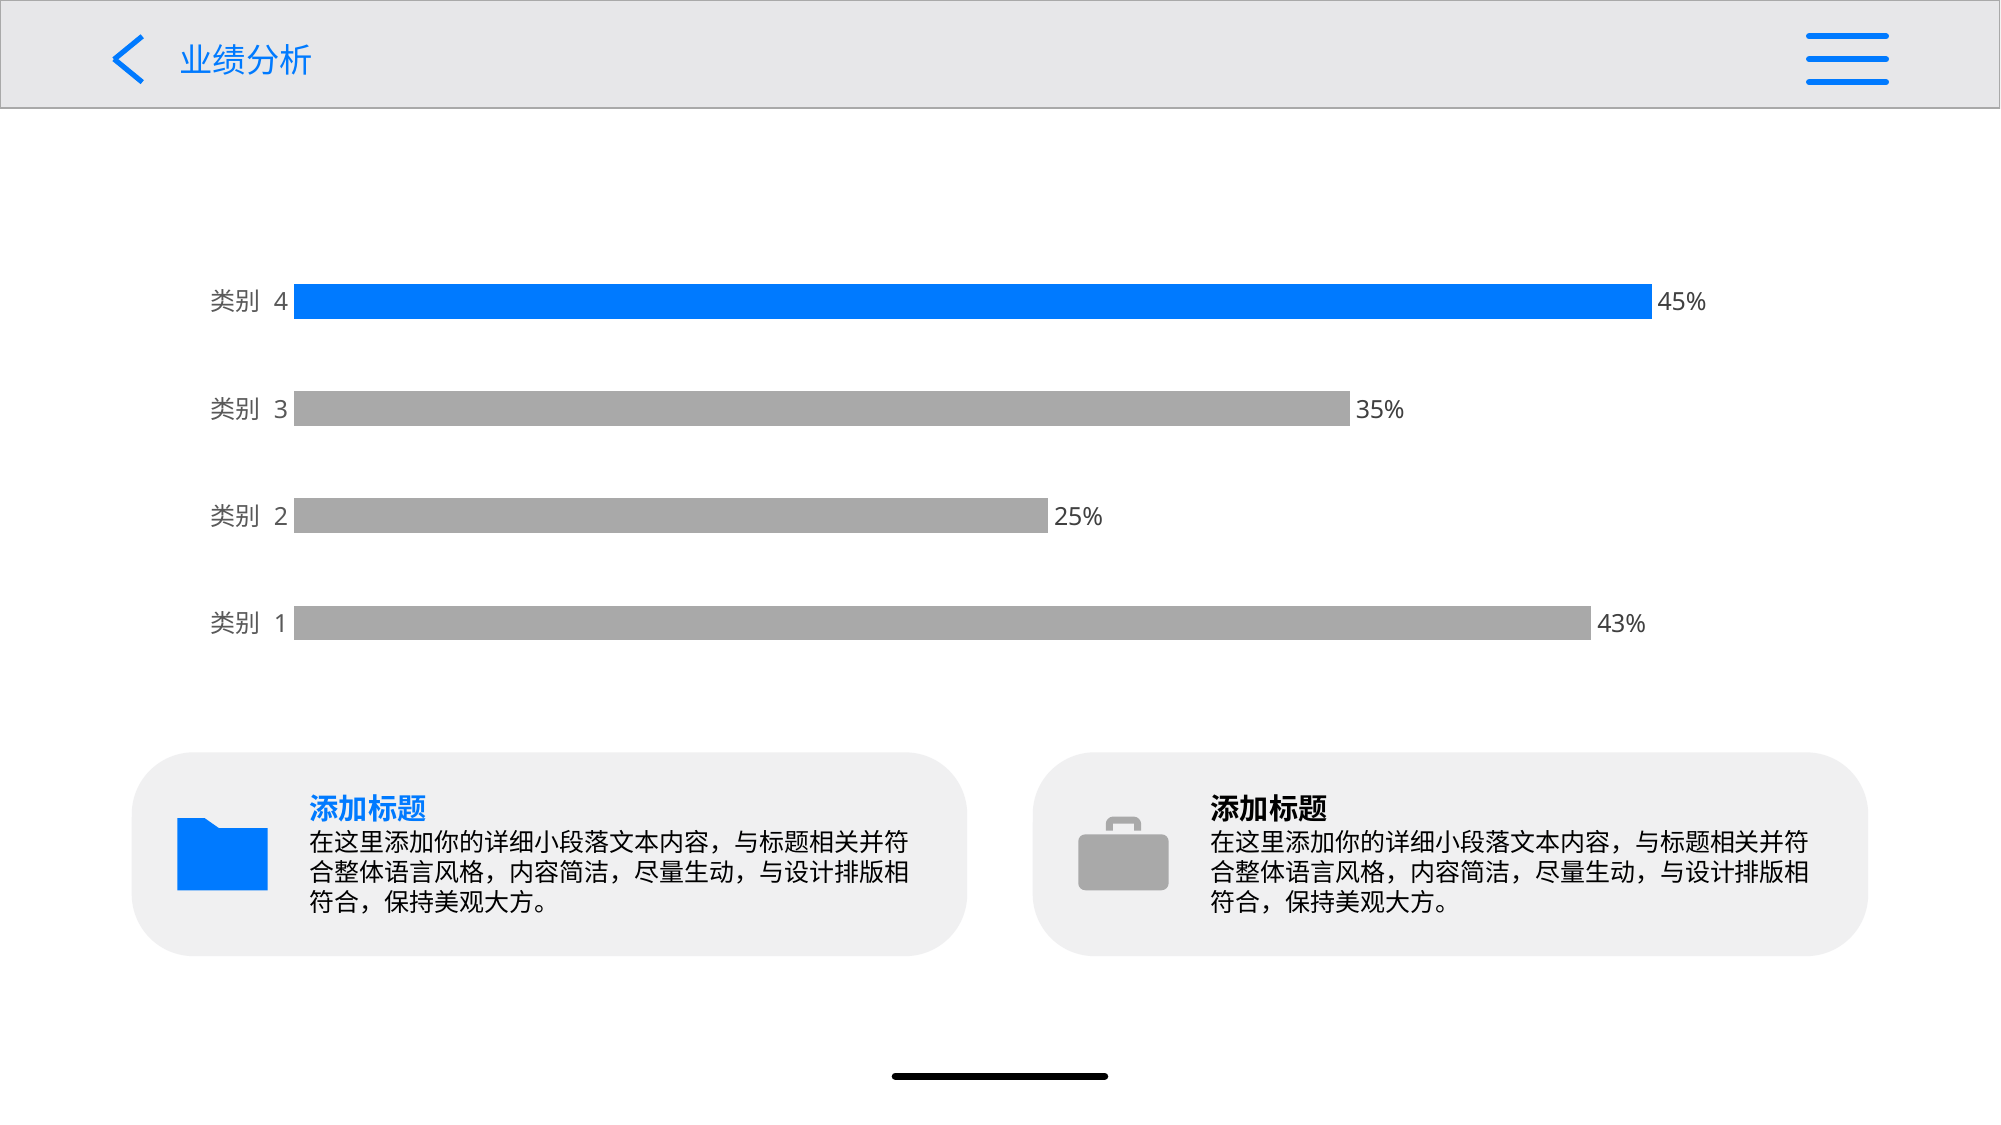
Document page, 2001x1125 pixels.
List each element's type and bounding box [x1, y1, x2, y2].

text_box [1032, 752, 1869, 957]
text_box [131, 752, 968, 957]
chart [177, 239, 1836, 686]
